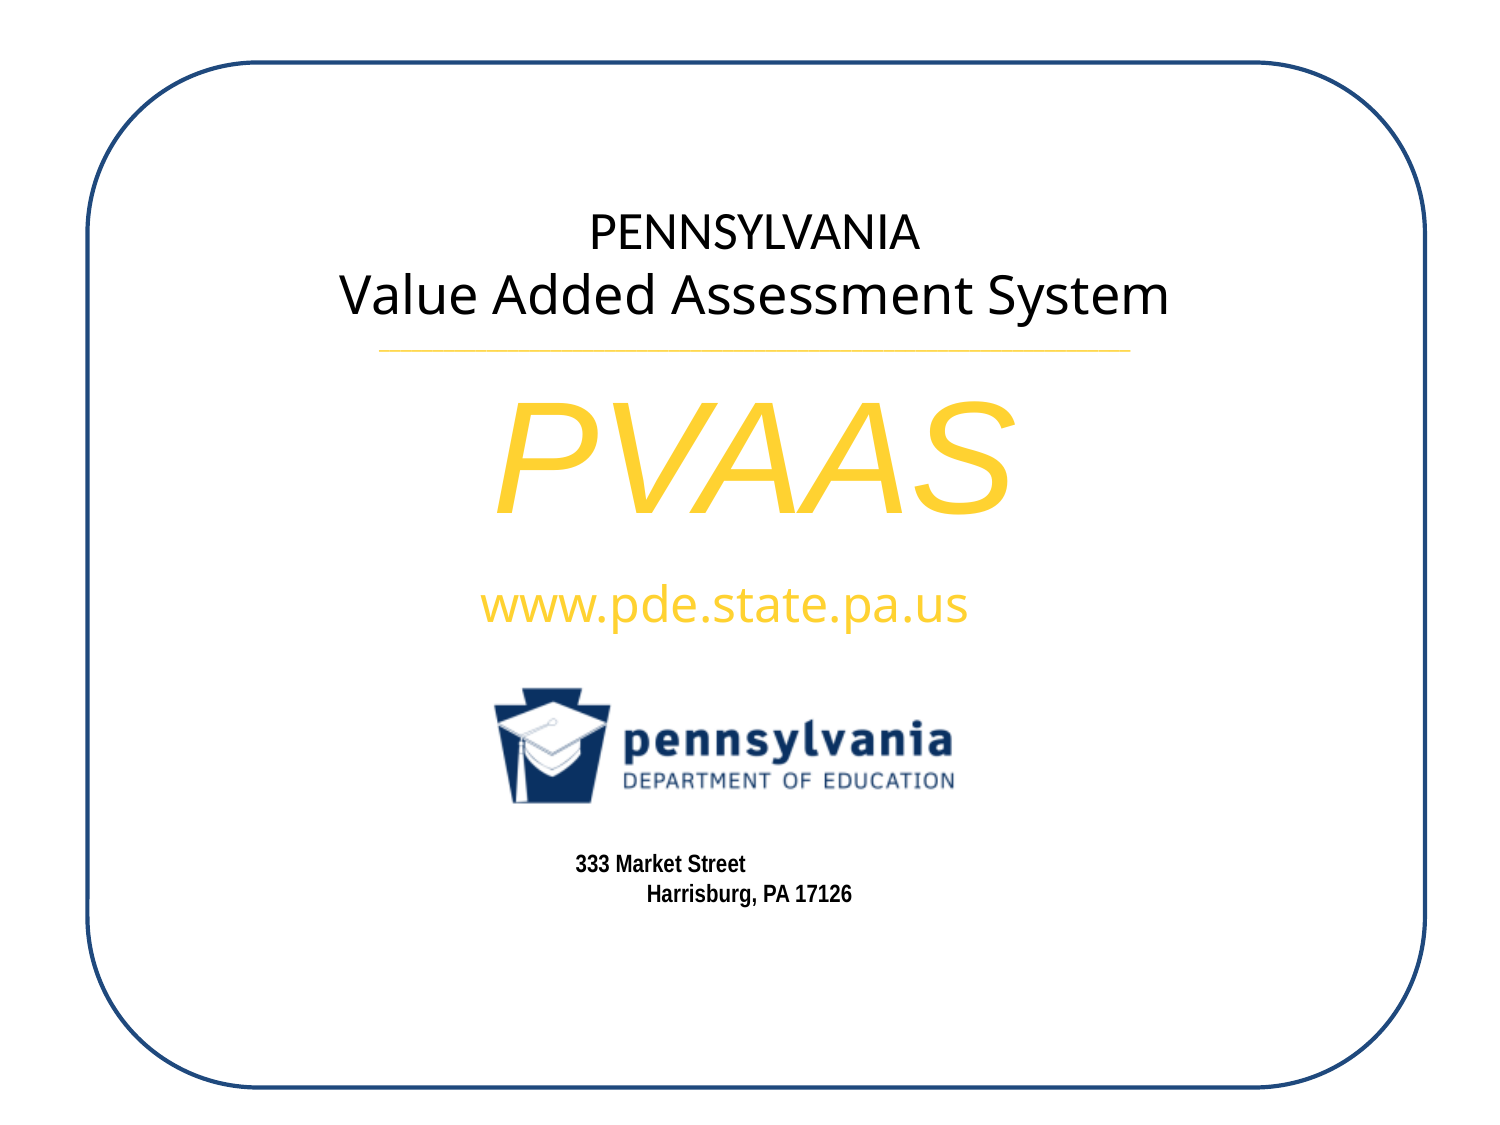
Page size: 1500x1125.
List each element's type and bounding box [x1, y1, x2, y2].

picture [485, 674, 963, 818]
text_box [85, 60, 1428, 1090]
